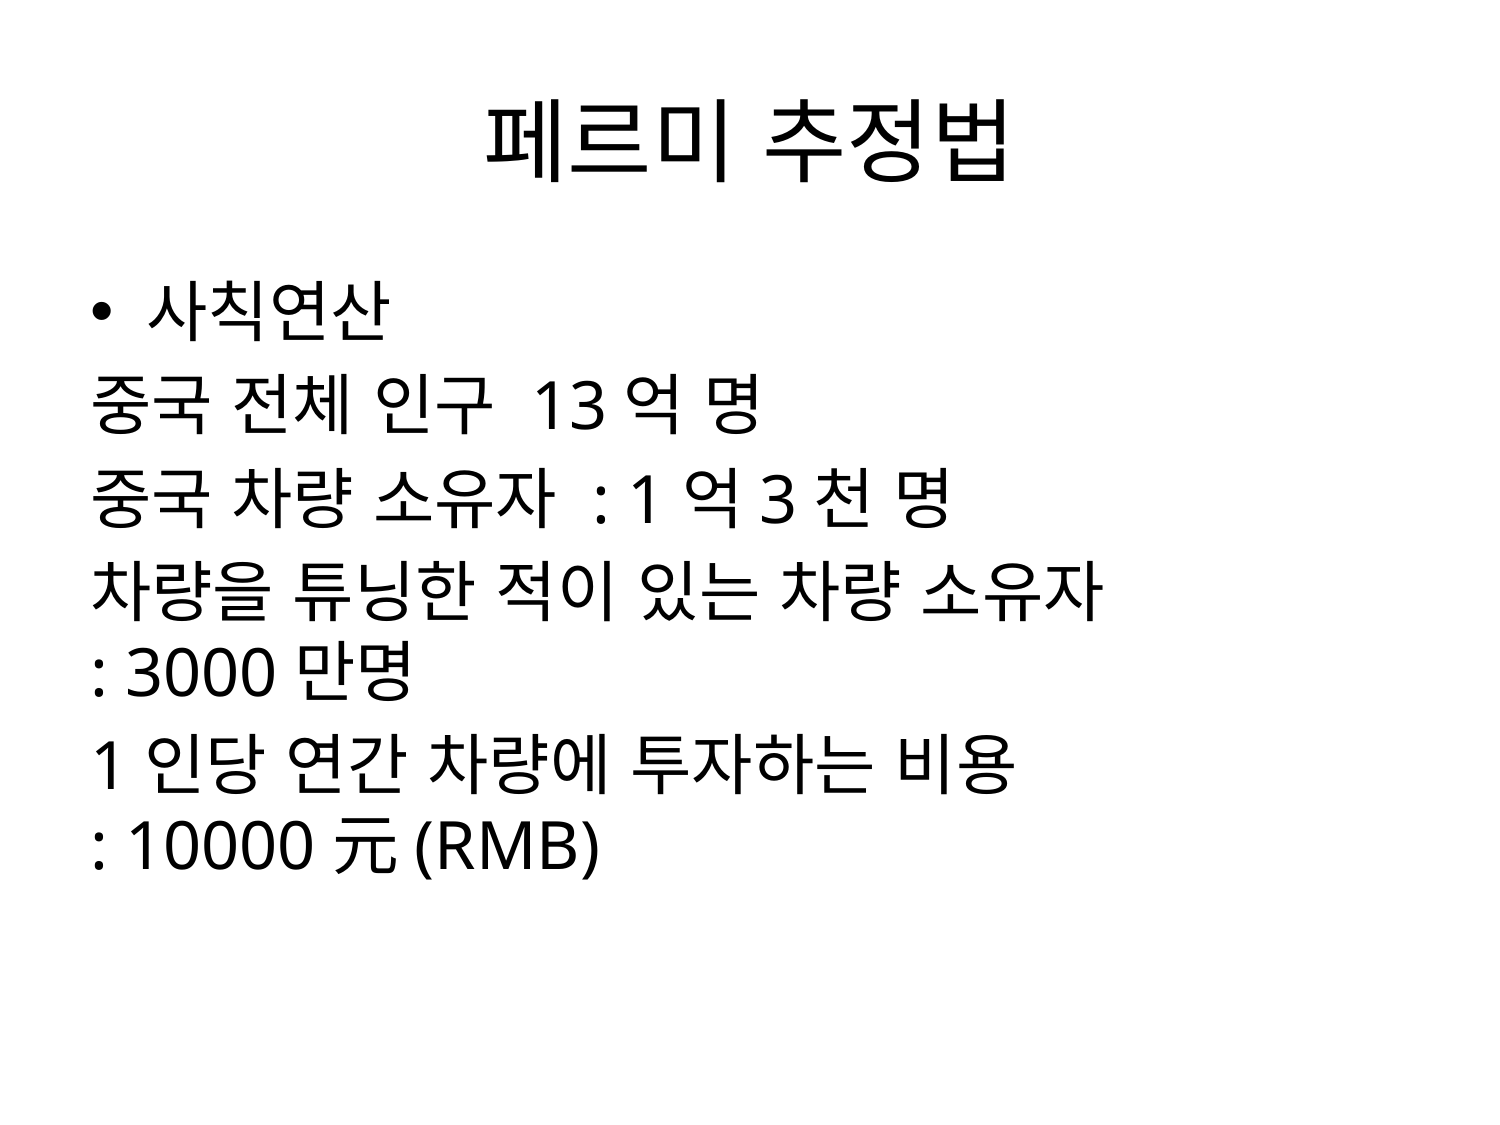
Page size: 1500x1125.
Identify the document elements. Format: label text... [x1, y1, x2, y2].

list 사칙연산 중국 전체 인구 13억 명 중국 차량 소유자 : 1억3천 명 차량을 튜닝한 적이 있는 차량 소유자 : 3000만명 1인당 연간 차량에 투자하는 비용 : 10000元(RMB) [75, 262, 1425, 1005]
title 페르미 추정법 [75, 45, 1425, 233]
